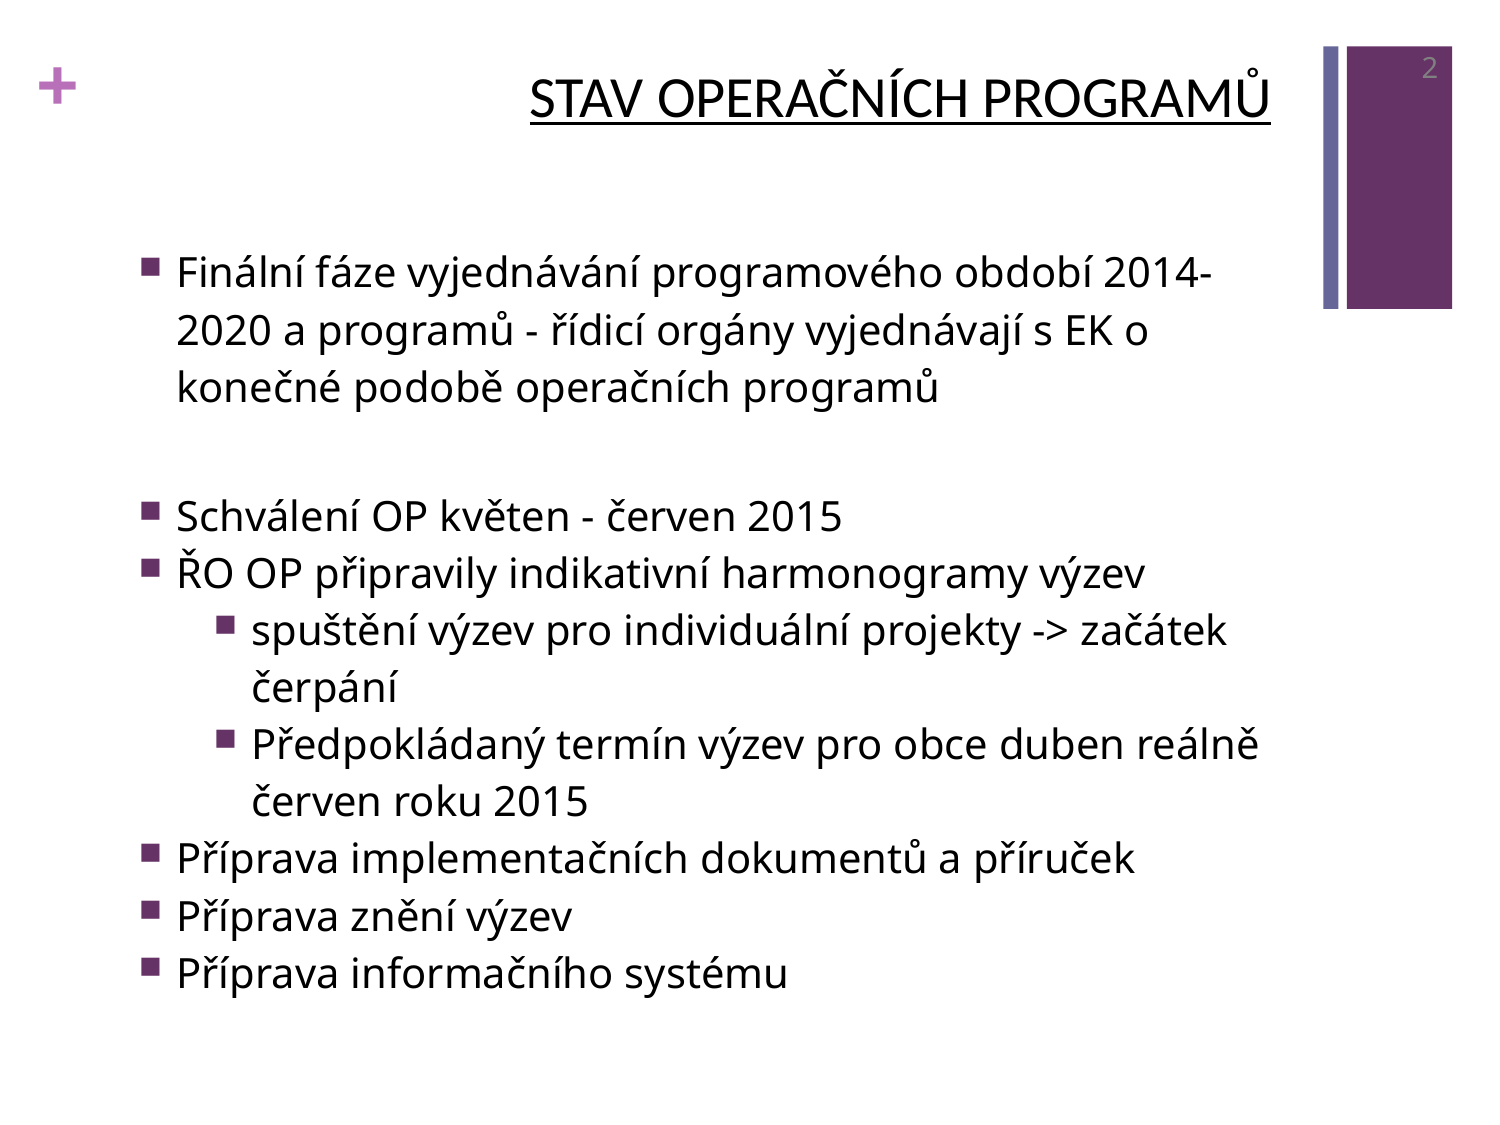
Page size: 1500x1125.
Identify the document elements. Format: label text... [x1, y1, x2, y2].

slide_number 2 [1362, 39, 1454, 100]
list Finální fáze vyjednávání programového období 2014-2020 a programů - řídicí orgány vyjednávají s EK o konečné podobě operačních programů Schválení OP květen - červen 2015 ŘO OP připravily indikativní harmonogramy výzev spuštění výzev pro individuální projekty -> začátek čerpání Předpokládaný termín výzev pro obce duben reálně červen roku 2015 Příprava implementačních dokumentů a příruček Příprava znění výzev Příprava informačního systému [123, 231, 1306, 1035]
title STAV OPERAČNÍCH PROGRAMŮ [301, 52, 1500, 138]
